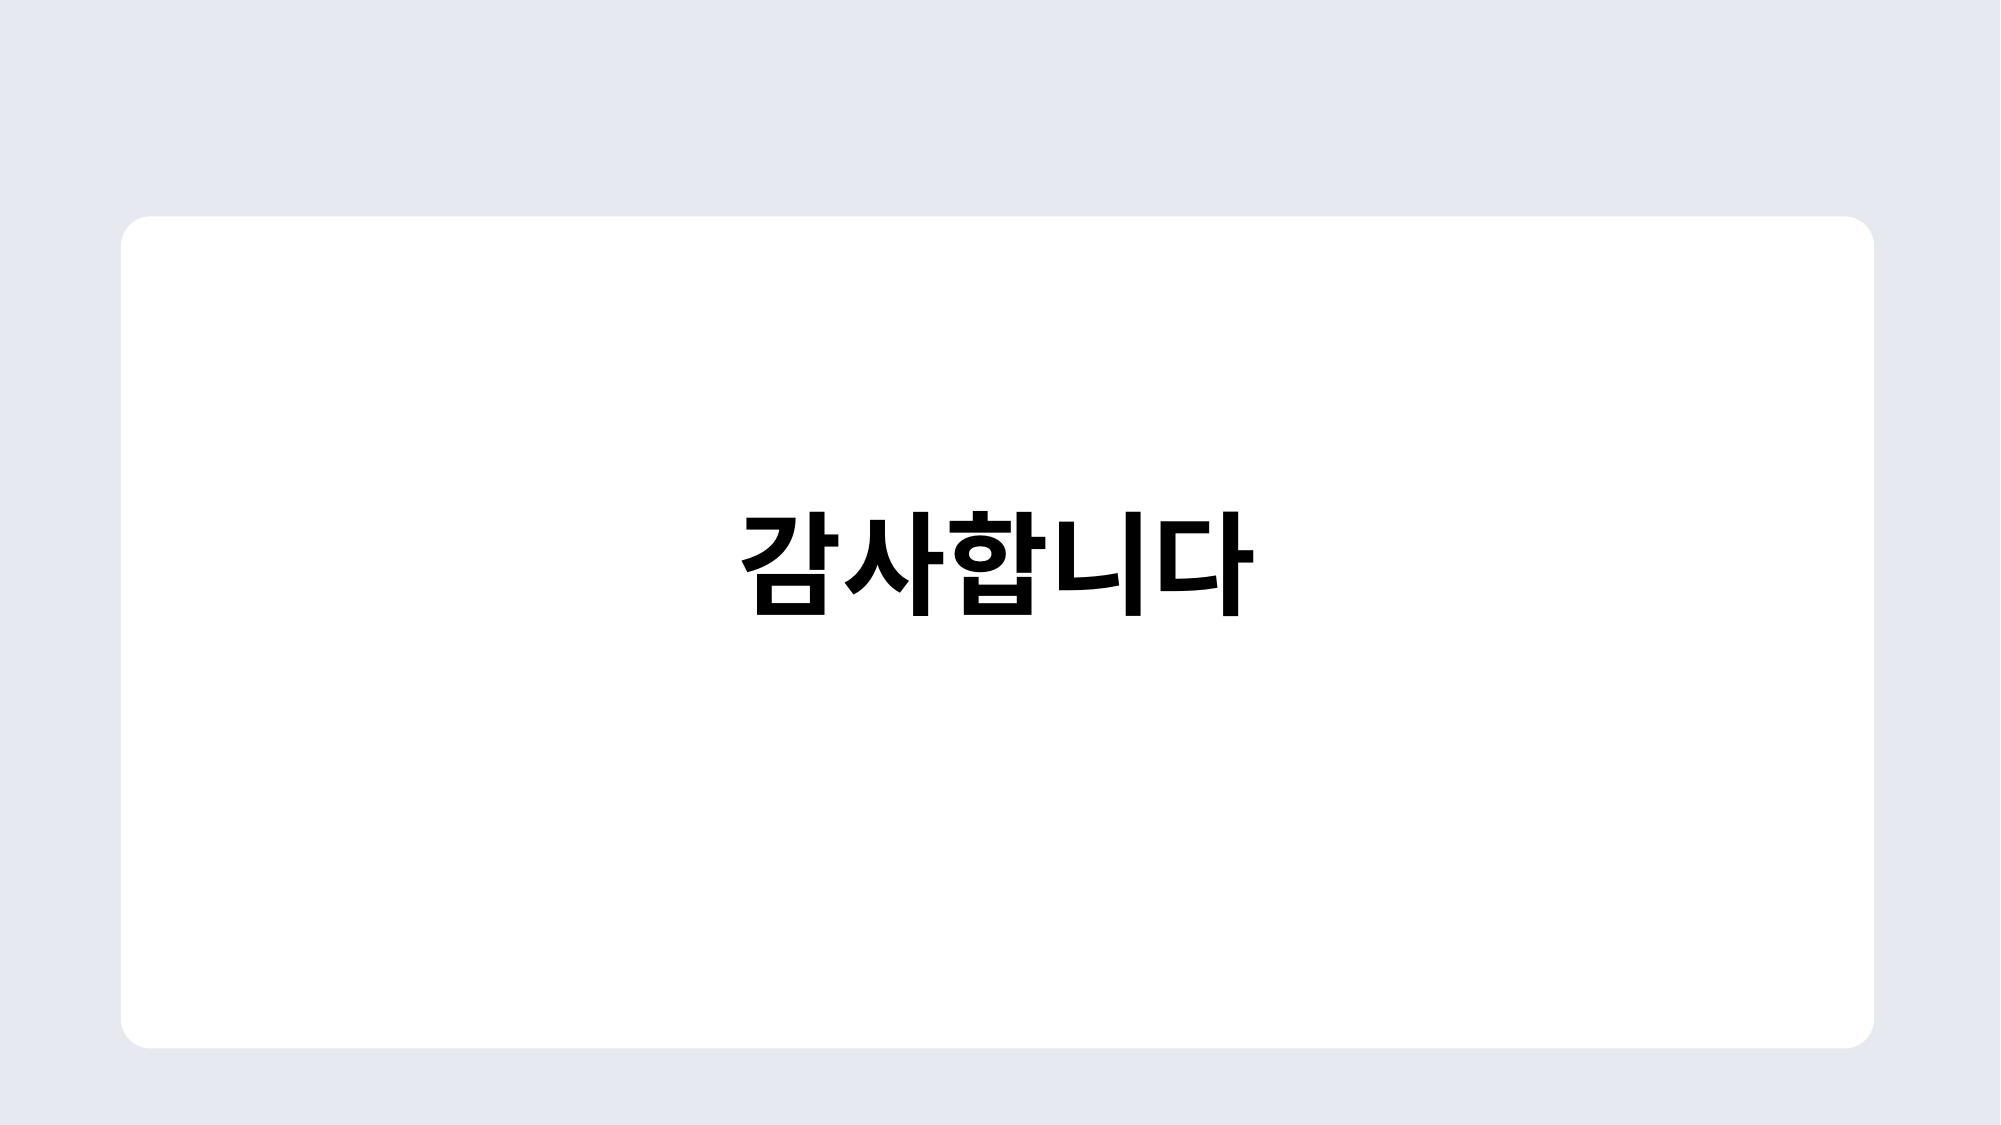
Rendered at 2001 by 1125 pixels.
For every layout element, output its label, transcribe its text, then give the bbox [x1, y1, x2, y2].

text_box [119, 215, 1876, 1050]
text_box 감사합니다 [377, 486, 1618, 637]
